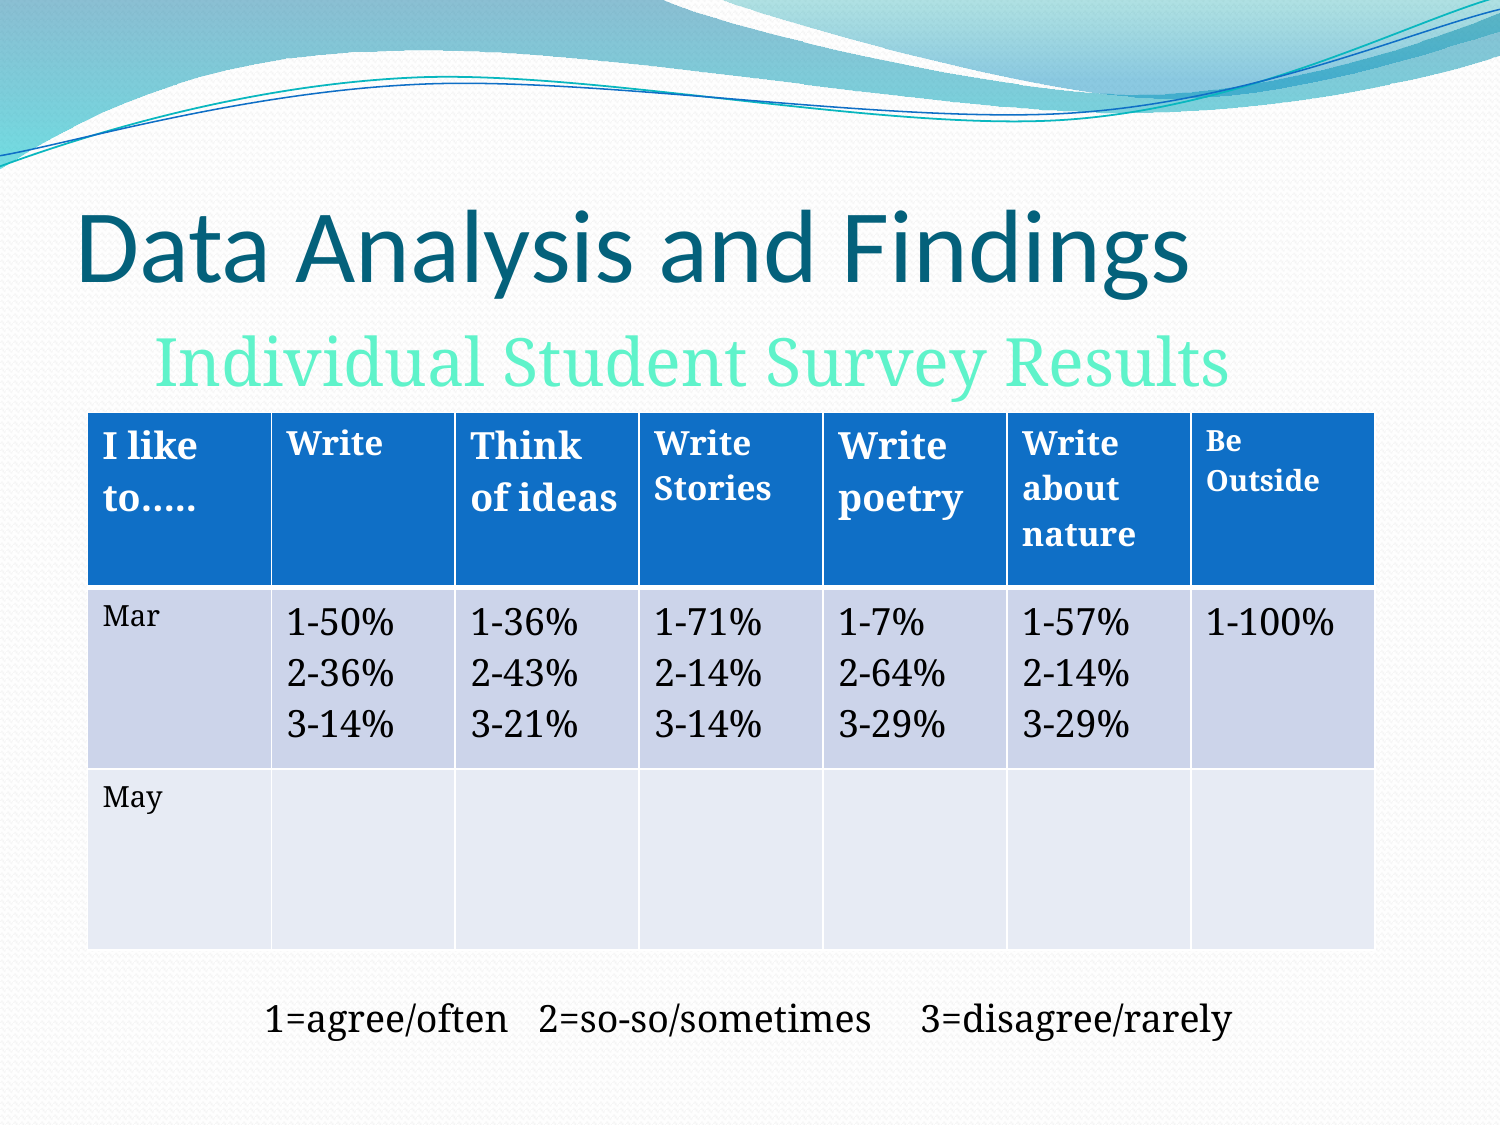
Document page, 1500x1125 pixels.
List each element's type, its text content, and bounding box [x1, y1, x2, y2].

table_header Write Stories [640, 413, 822, 585]
table_cell [824, 770, 1006, 949]
table_header Write about nature [1008, 413, 1190, 585]
table_header I like to….. [88, 413, 271, 585]
table_header Think of ideas [456, 413, 638, 585]
table_cell May [88, 770, 271, 949]
table_cell 1-36% 2-43% 3-21% [456, 590, 638, 768]
table_cell 1-71% 2-14% 3-14% [640, 590, 822, 768]
table_cell 1-50% 2-36% 3-14% [272, 590, 454, 768]
table_header Be Outside [1192, 413, 1374, 585]
table_cell 1-100% [1192, 590, 1374, 768]
title Data Analysis and Findings [75, 115, 1425, 303]
text_box 1=agree/often 2=so-so/sometimes 3=disagree/rarely [249, 987, 1249, 1048]
table_cell [1192, 770, 1374, 949]
table_header Write poetry [824, 413, 1006, 585]
table_cell [1008, 770, 1190, 949]
table_cell [272, 770, 454, 949]
table_cell [456, 770, 638, 949]
table_cell 1-57% 2-14% 3-29% [1008, 590, 1190, 768]
text_box Individual Student Survey Results [139, 312, 1247, 408]
table_cell [640, 770, 822, 949]
table_cell 1-7% 2-64% 3-29% [824, 590, 1006, 768]
table_cell Mar [88, 590, 271, 768]
table_header Write [272, 413, 454, 585]
